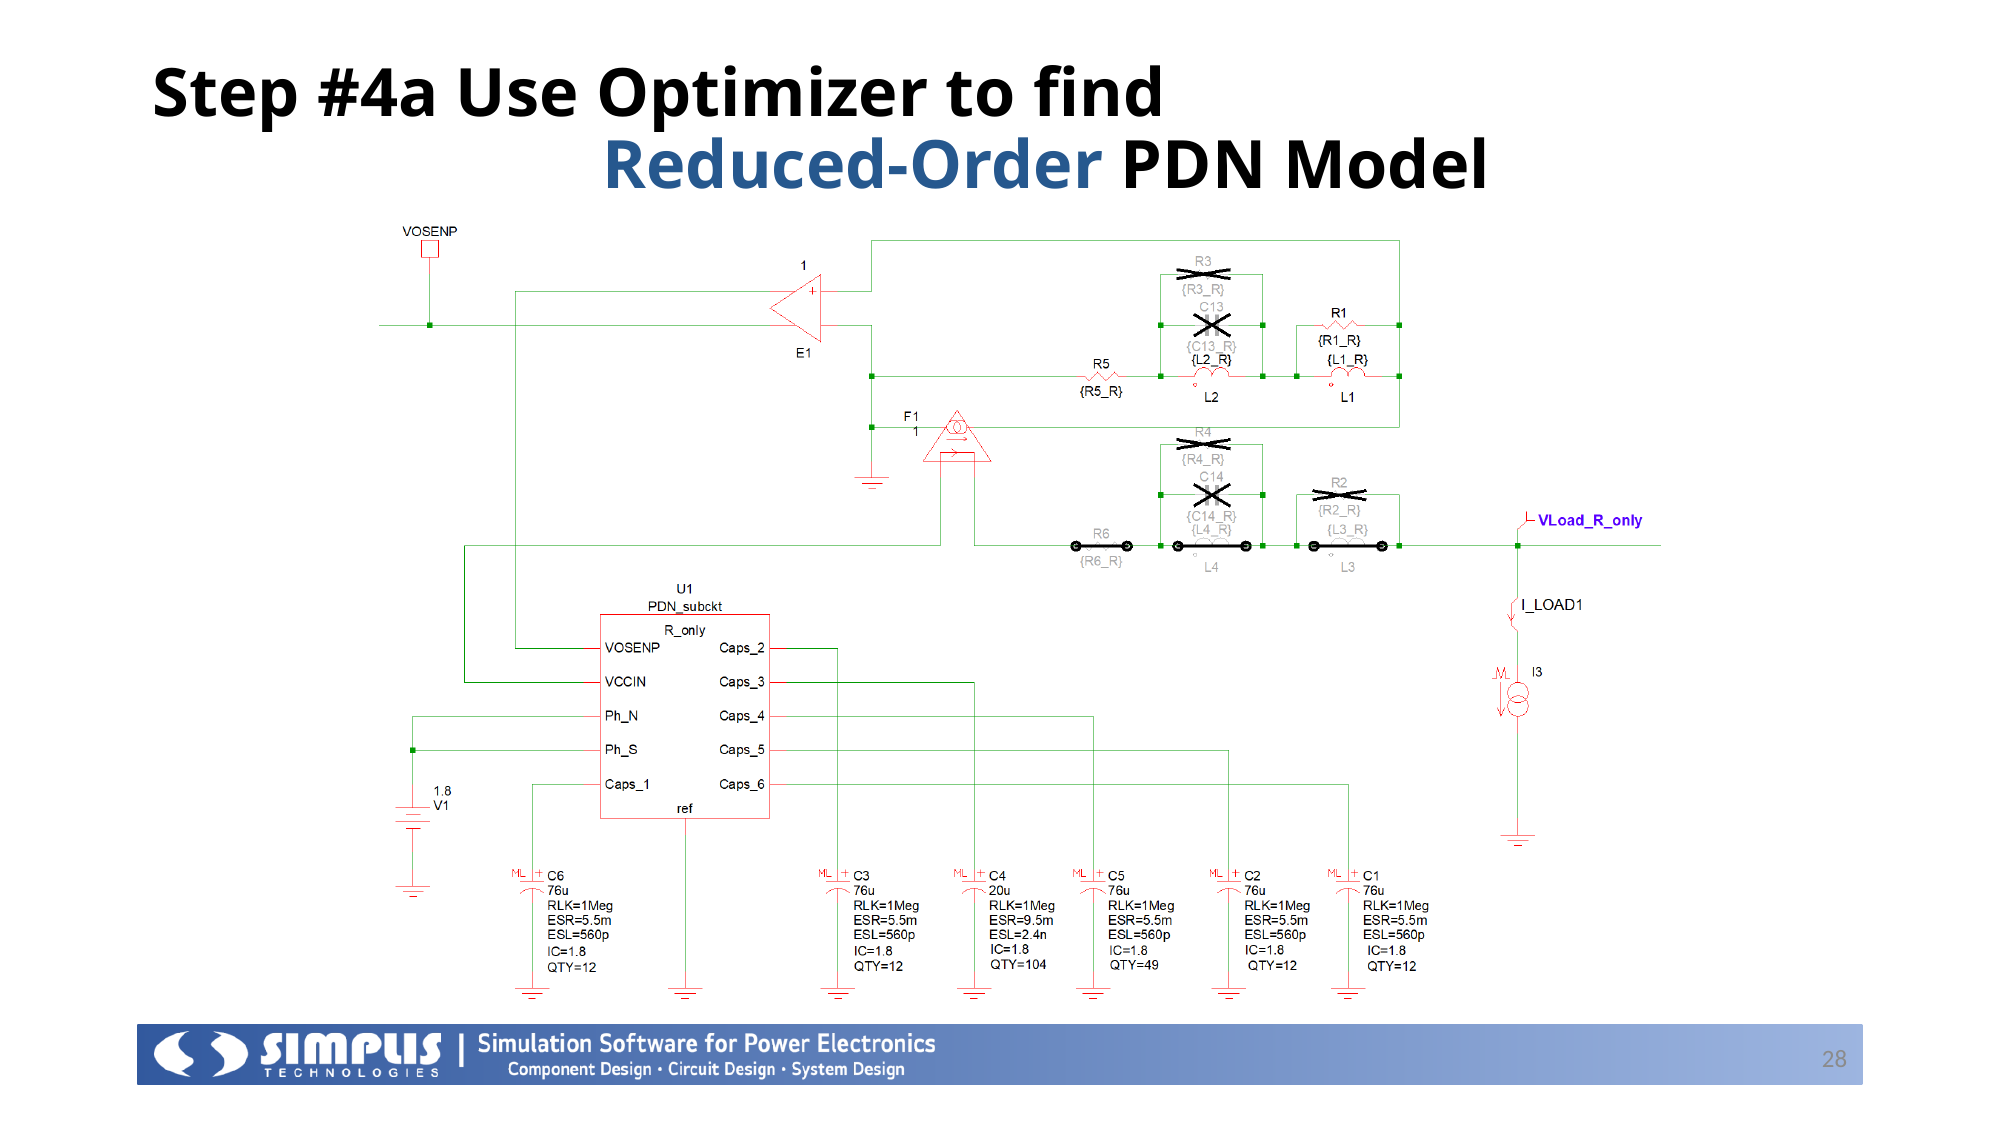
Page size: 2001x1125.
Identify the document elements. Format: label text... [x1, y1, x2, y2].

slide_number 28 [1412, 1027, 1863, 1088]
title Step #4a Use Optimizer to find Reduced-Order PDN Model [137, 37, 1863, 225]
picture [154, 202, 1661, 1108]
